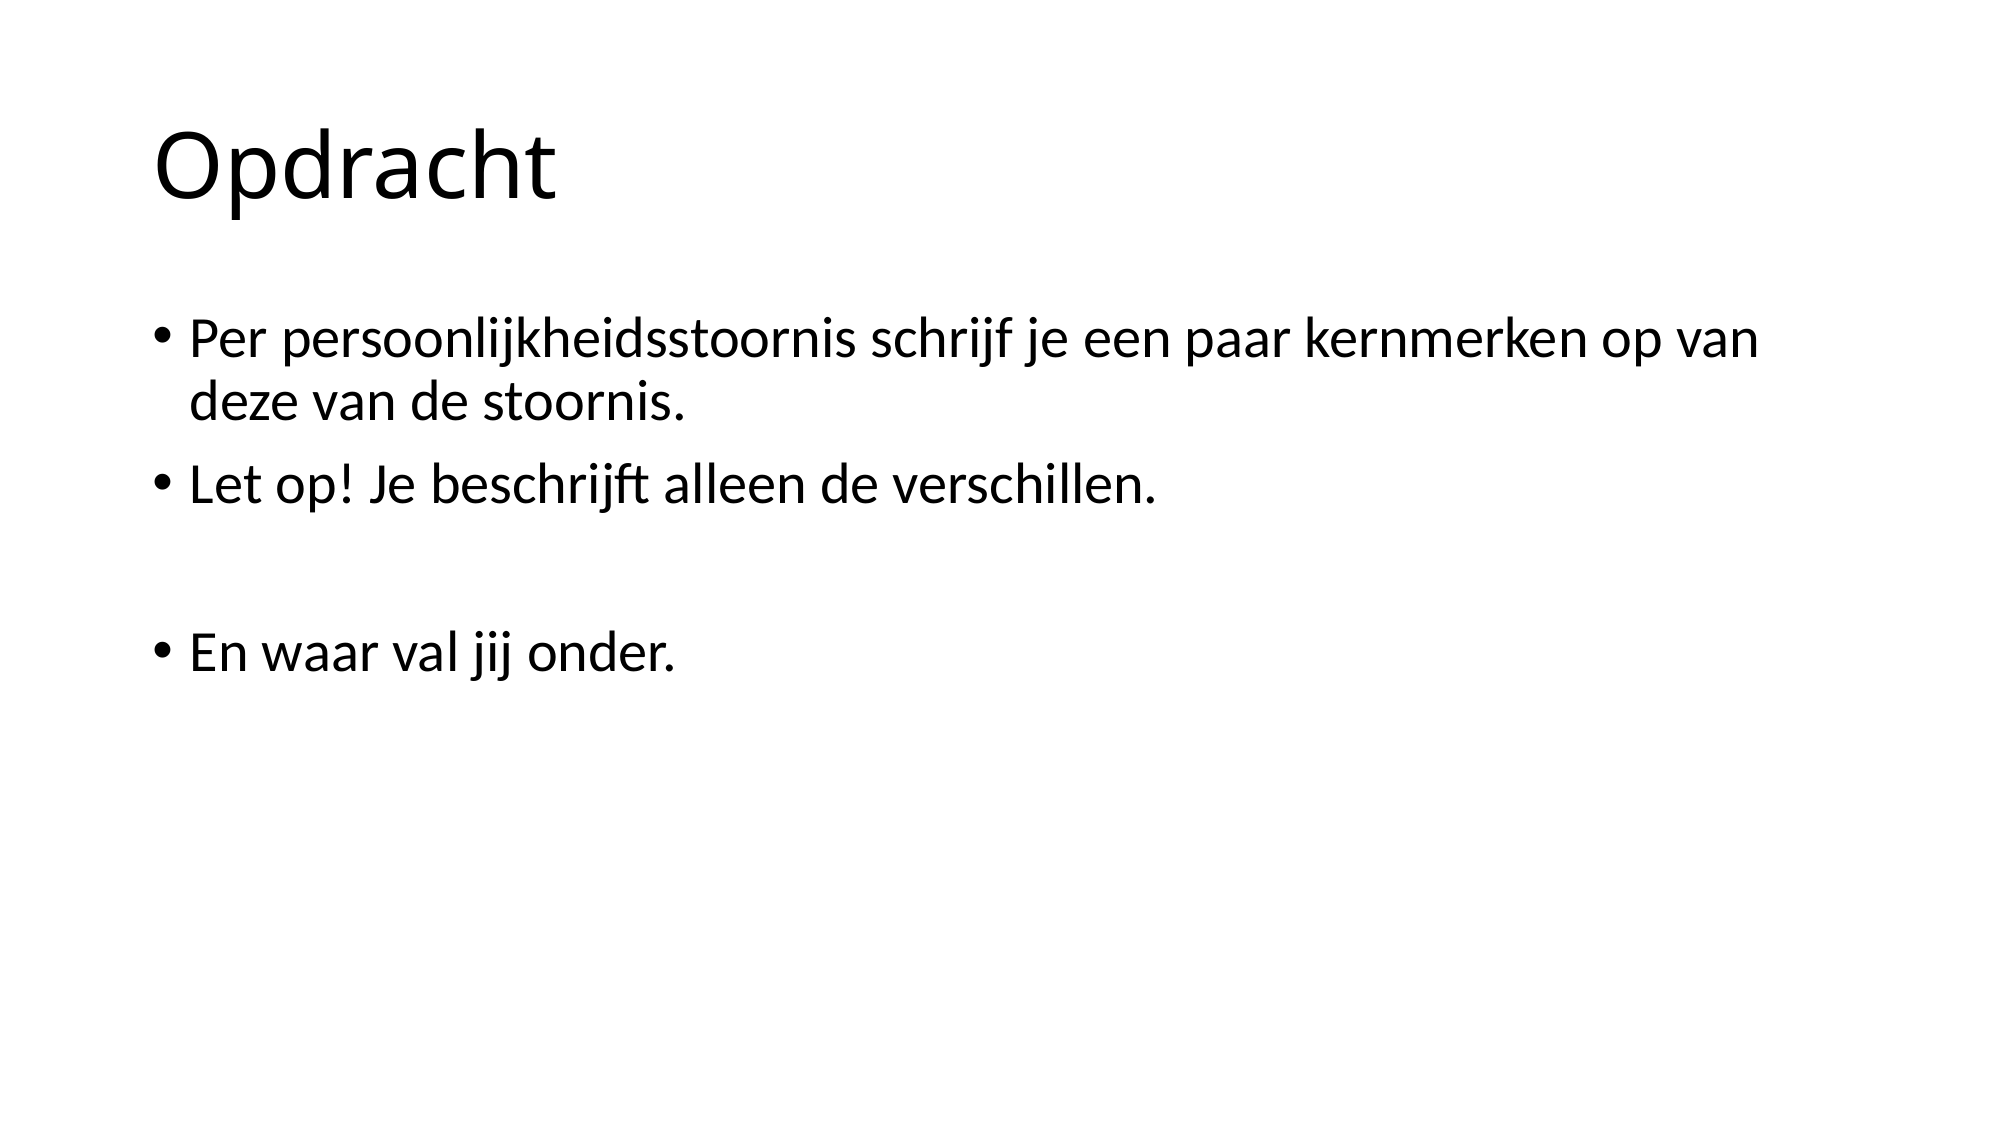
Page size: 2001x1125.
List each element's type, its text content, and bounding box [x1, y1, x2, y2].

list Per persoonlijkheidsstoornis schrijf je een paar kernmerken op van deze van de stoornis. Let op! Je beschrijft alleen de verschillen. En waar val jij onder. [137, 299, 1863, 1014]
title Opdracht [137, 59, 1863, 278]
